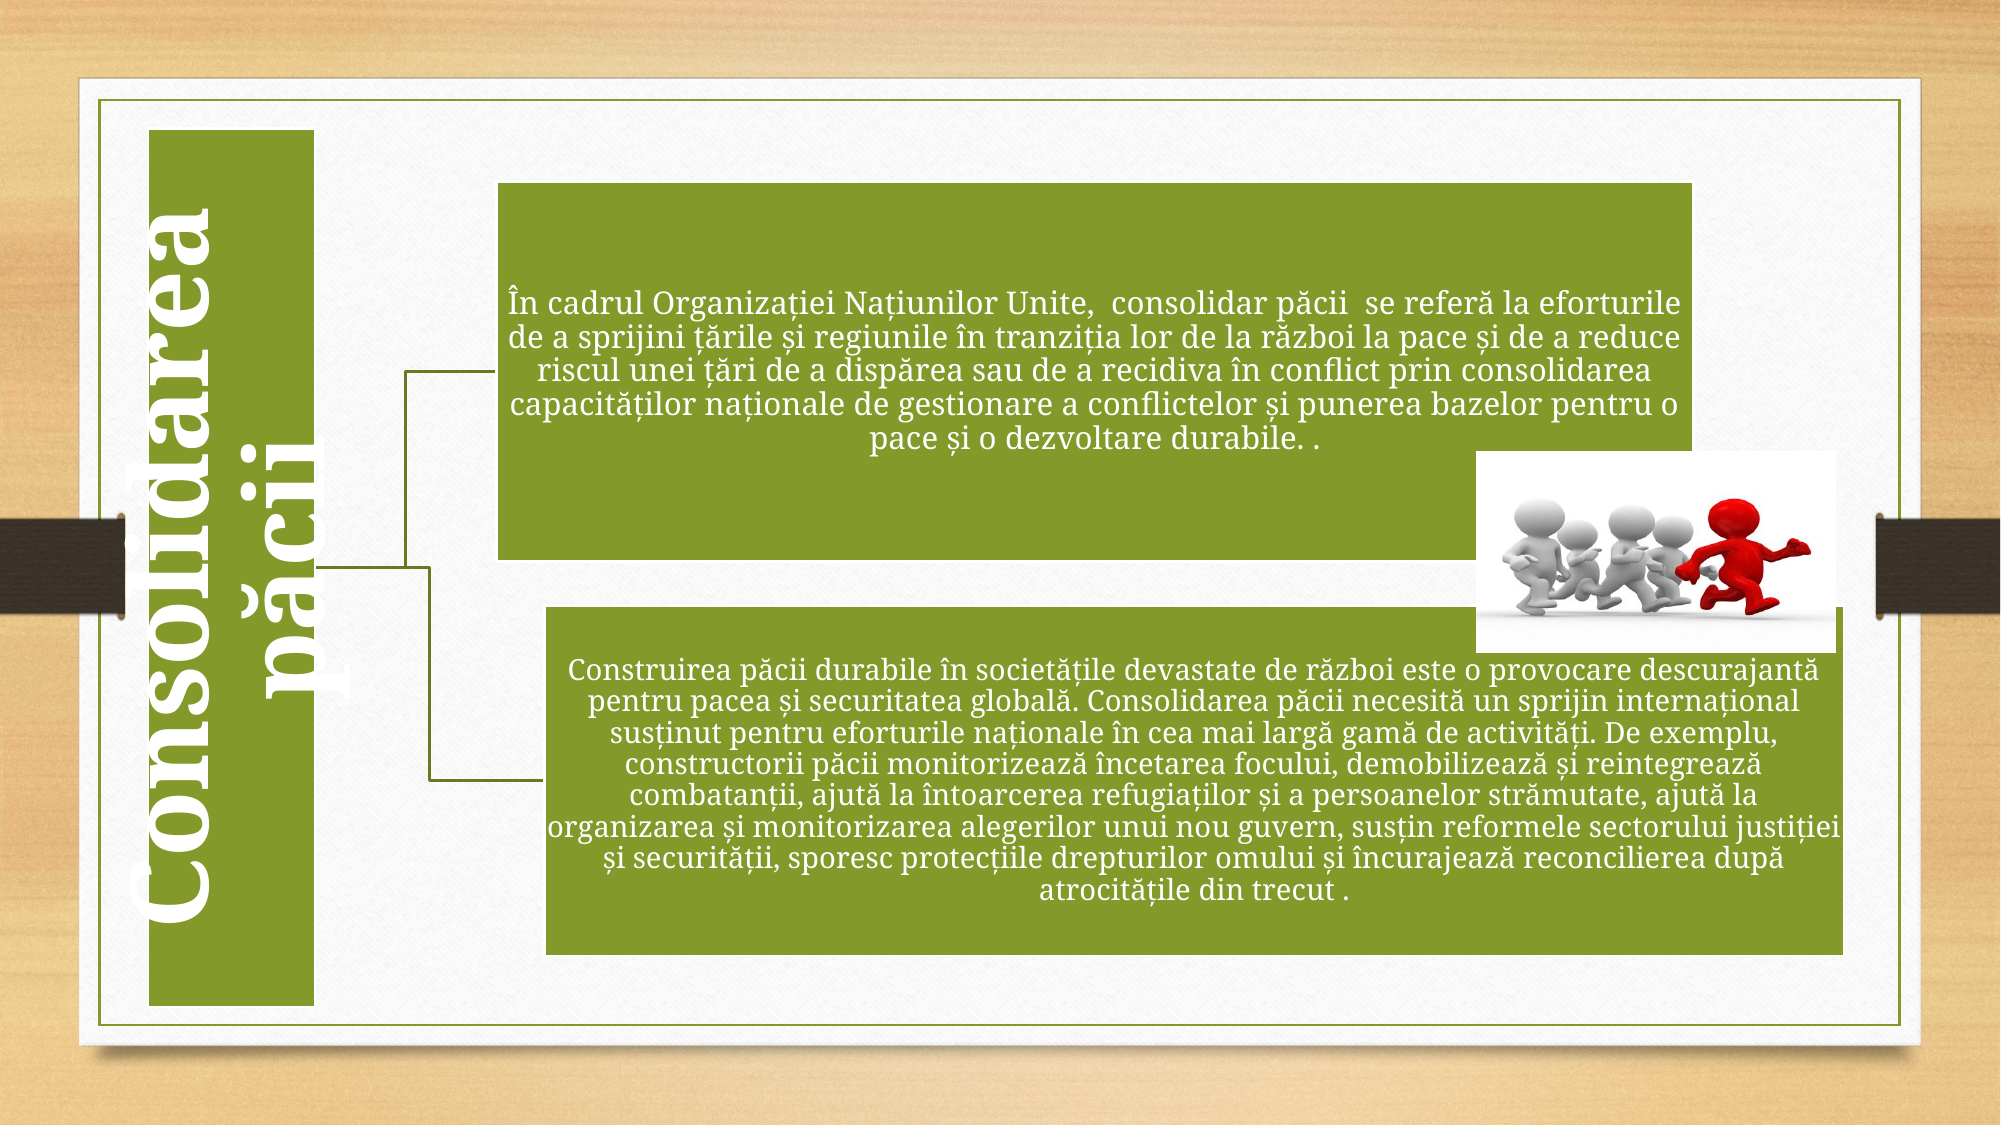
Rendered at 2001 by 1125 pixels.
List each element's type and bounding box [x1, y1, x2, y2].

text_box [147, 128, 1869, 1008]
picture [0, 0, 2001, 1125]
